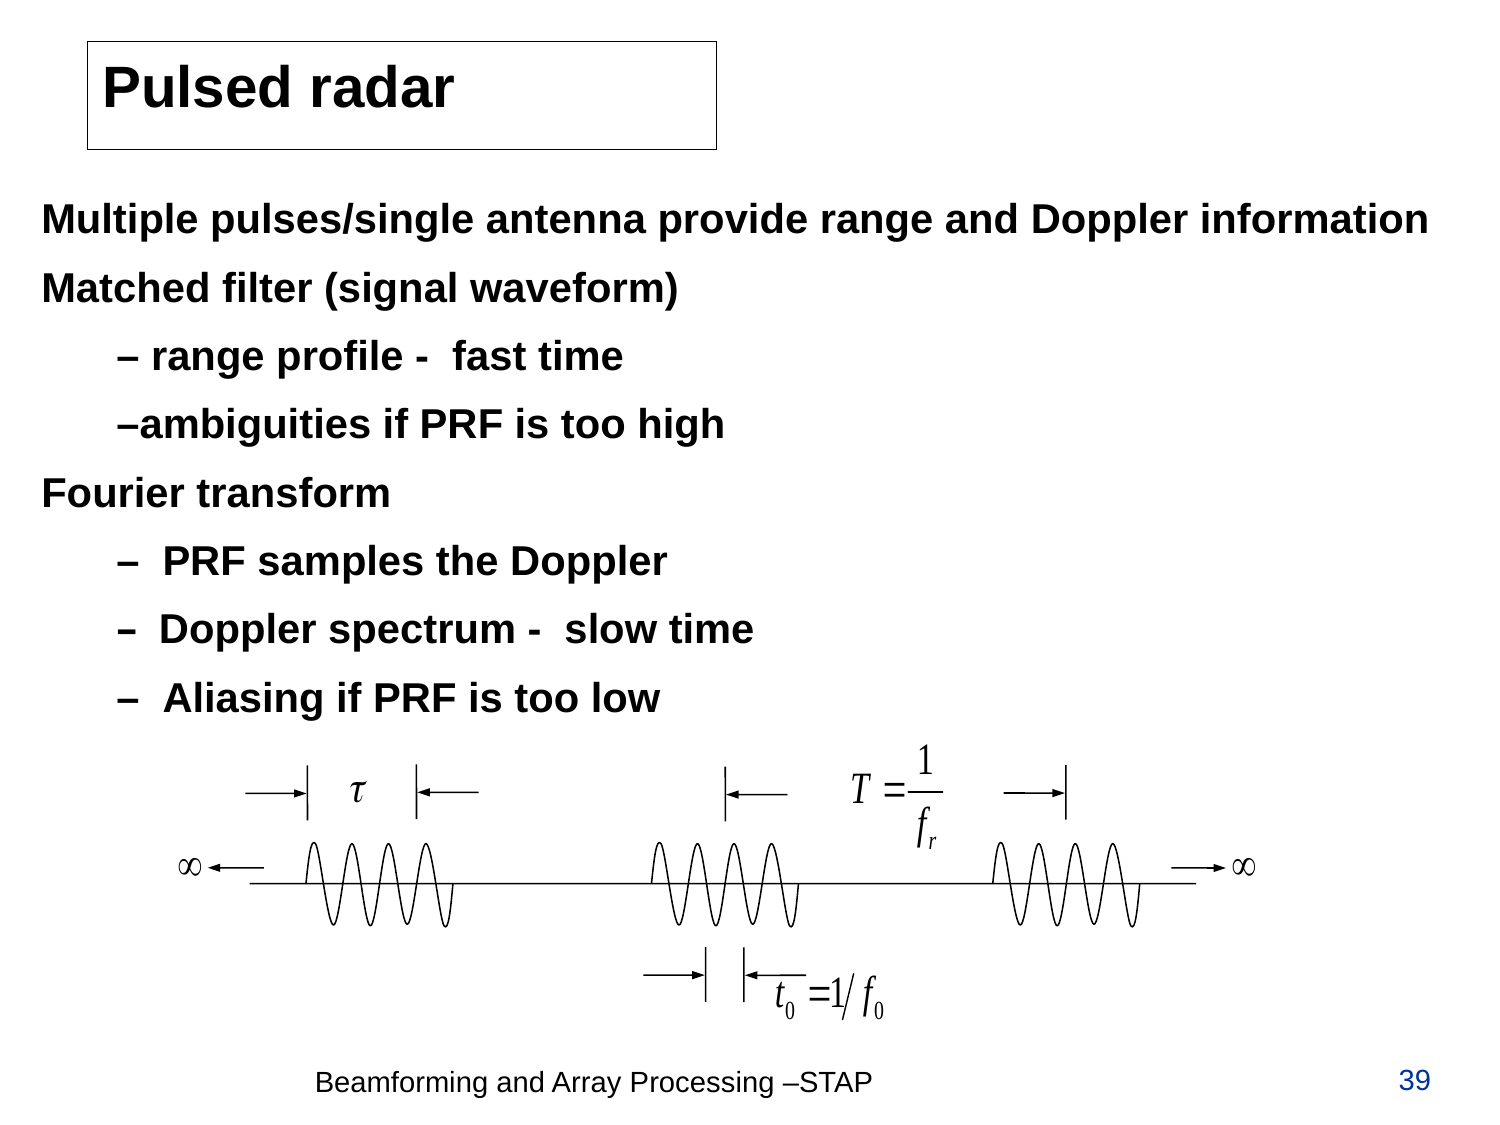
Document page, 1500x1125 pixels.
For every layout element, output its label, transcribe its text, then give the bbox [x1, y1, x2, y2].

slide_number 39 [1207, 1055, 1447, 1102]
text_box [172, 732, 1261, 1031]
text_box Multiple pulses/single antenna provide range and Doppler information Matched filter (signal waveform) – range profile - fast time –ambiguities if PRF is too high Fourier transform – PRF samples the Doppler – Doppler spectrum - slow time – Aliasing if PRF is too low [26, 174, 1464, 663]
title Pulsed radar [87, 41, 717, 150]
